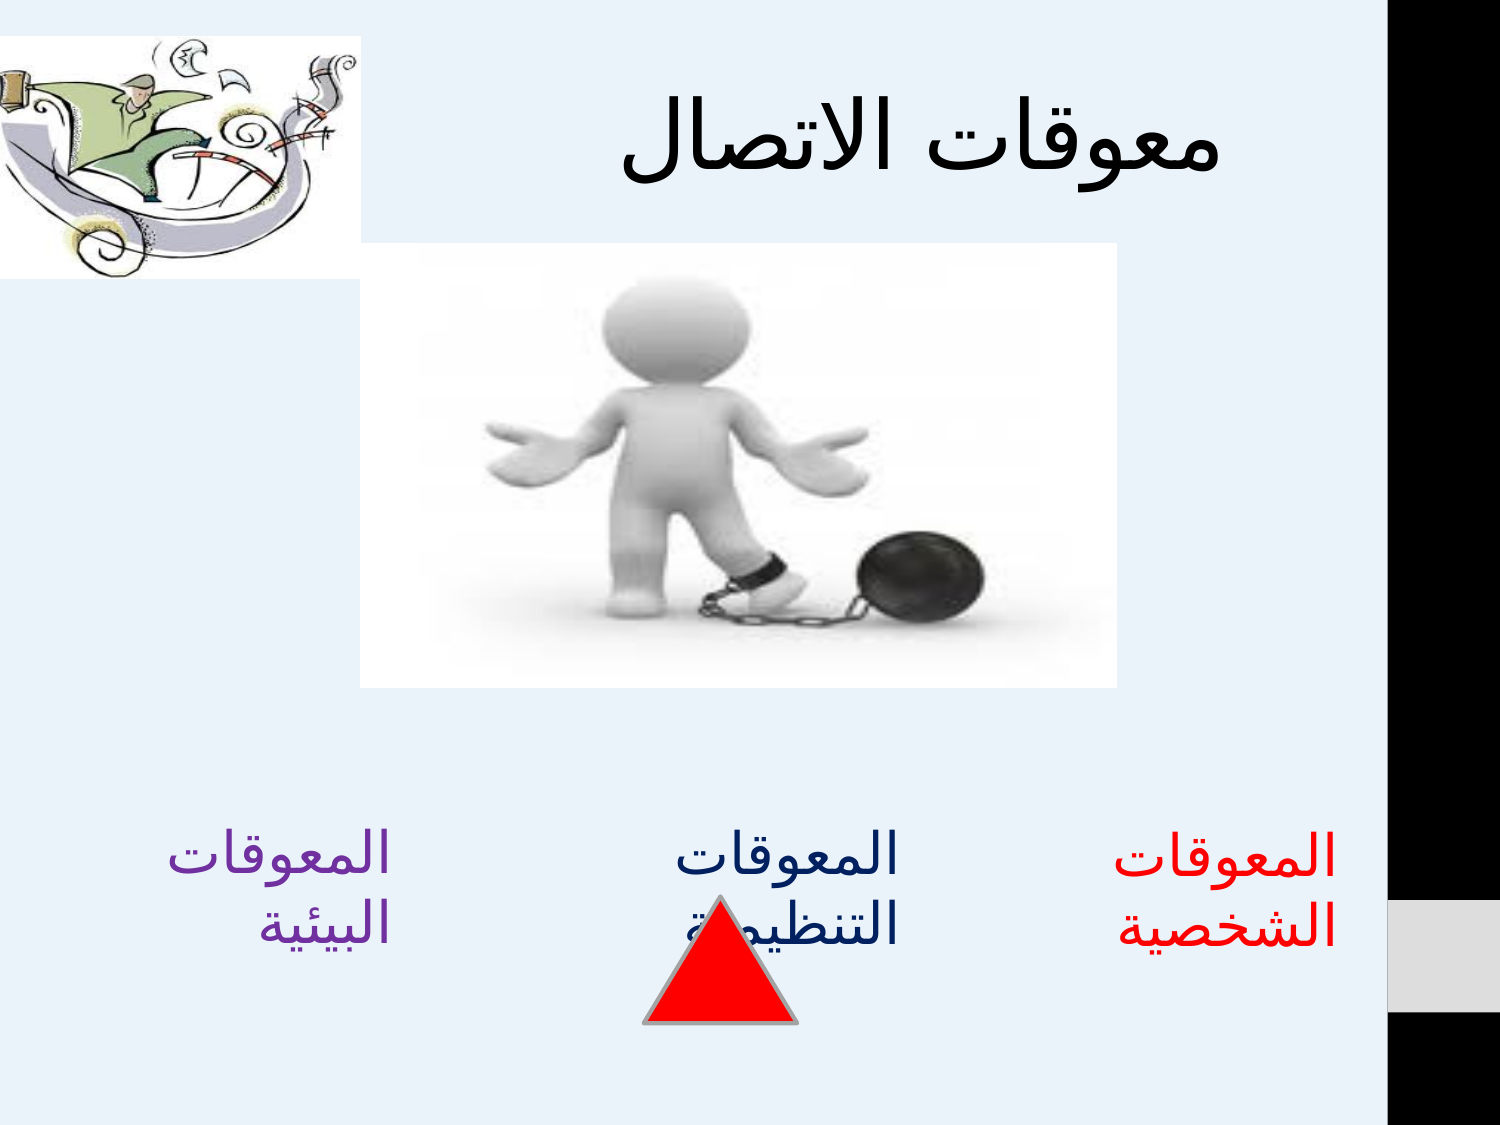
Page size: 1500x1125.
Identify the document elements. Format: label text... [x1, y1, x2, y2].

text_box [641, 894, 800, 1026]
text_box معوقات الاتصال [442, 66, 1400, 197]
text_box المعوقات البيئية [53, 807, 408, 963]
text_box المعوقات التنظيمية [442, 808, 916, 964]
text_box المعوقات الشخصية [915, 810, 1354, 966]
picture [0, 36, 1117, 688]
